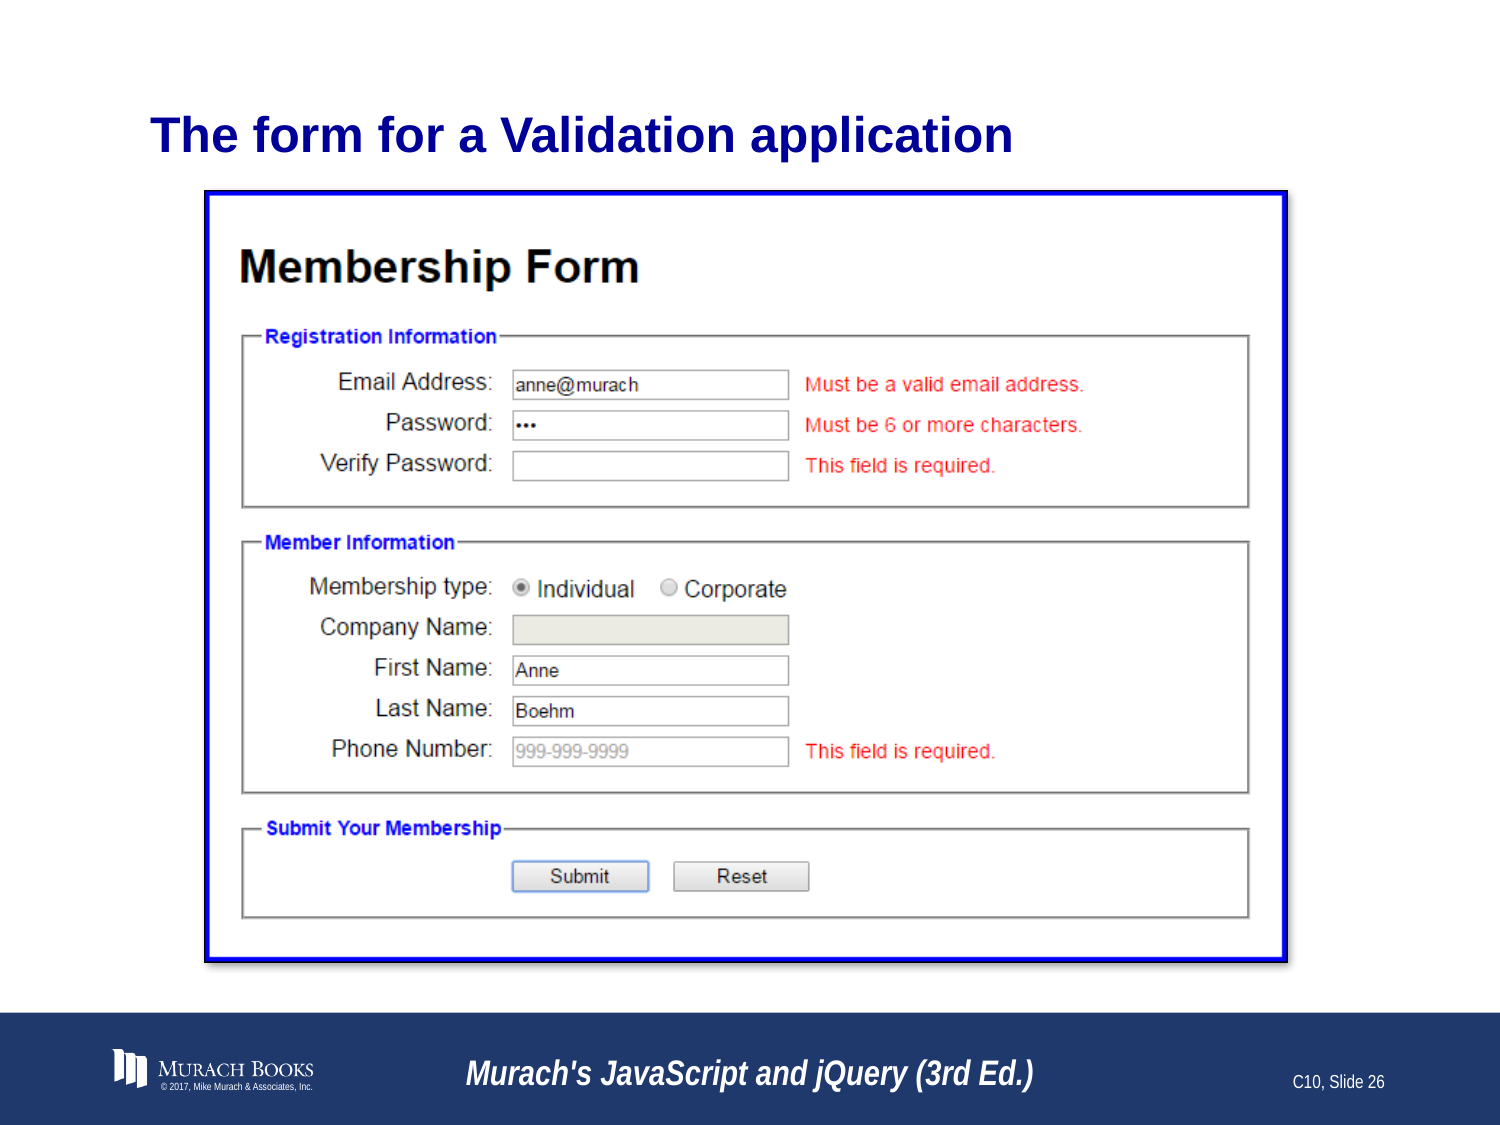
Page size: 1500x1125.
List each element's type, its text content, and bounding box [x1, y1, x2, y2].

slide_number Murach's JavaScript and jQuery (3rd Ed.) [463, 1025, 1050, 1100]
picture [204, 190, 1288, 963]
footer © 2017, Mike Murach & Associates, Inc. [12, 1025, 463, 1100]
title The form for a Validation application [150, 102, 1350, 164]
slide_number C10, Slide 26 [1087, 1025, 1400, 1100]
